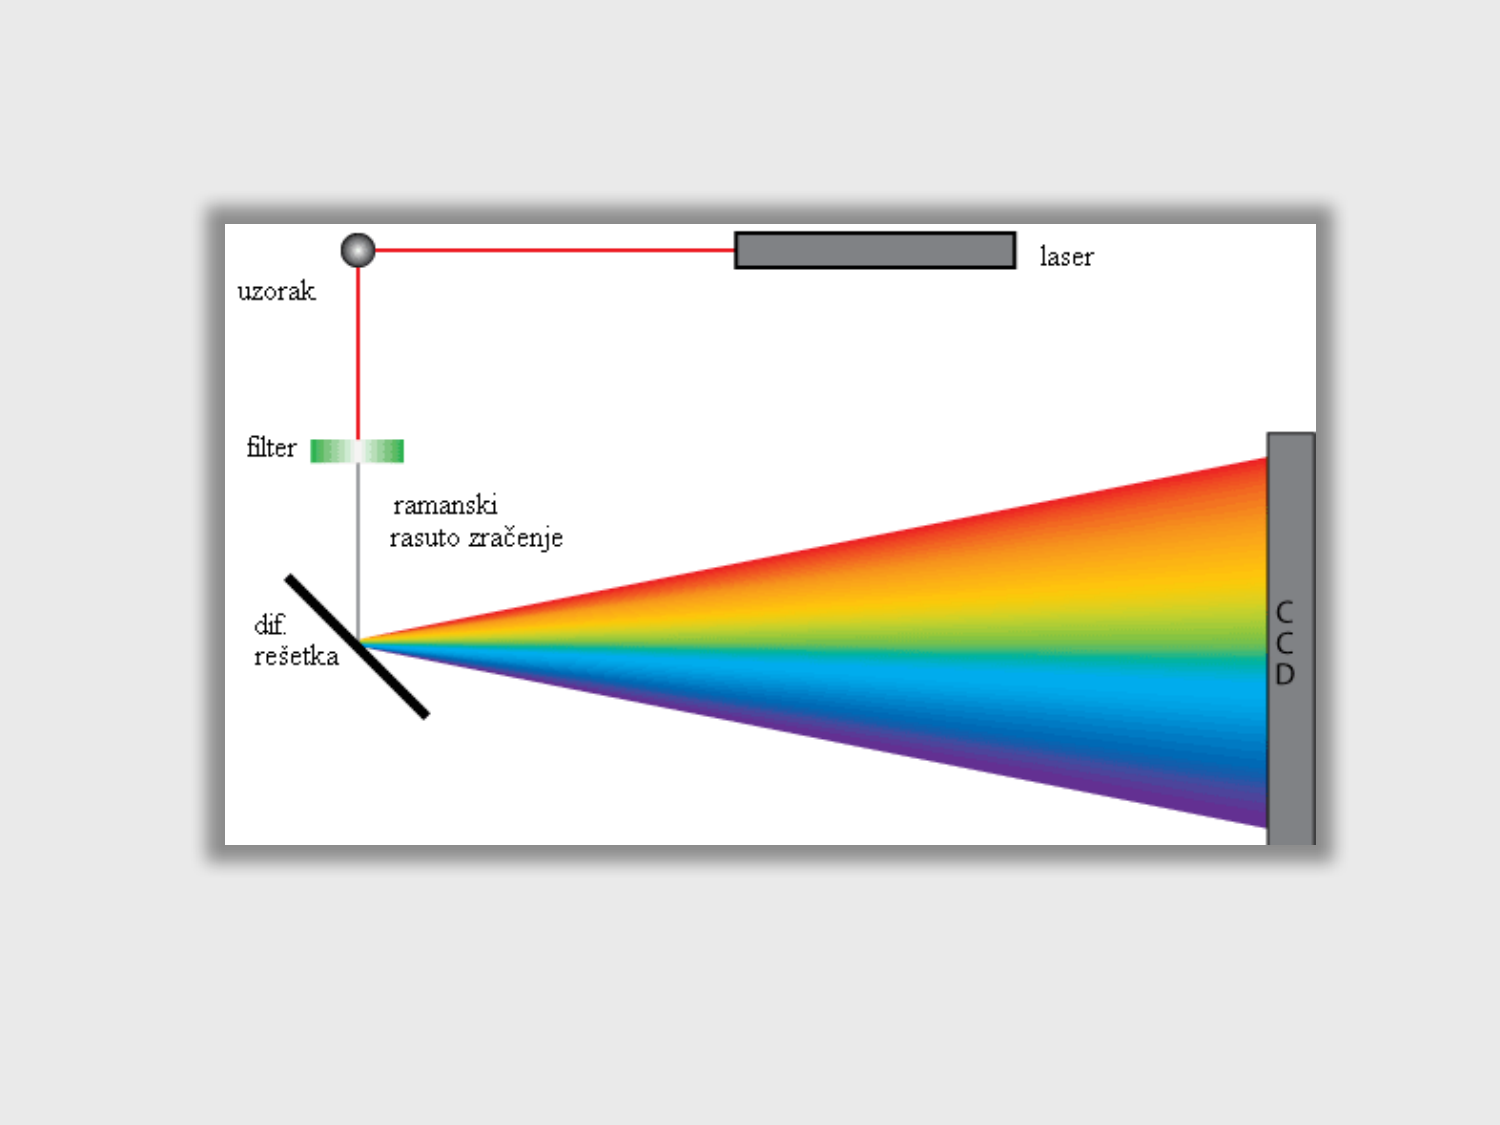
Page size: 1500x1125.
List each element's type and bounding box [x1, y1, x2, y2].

picture [224, 224, 1317, 845]
